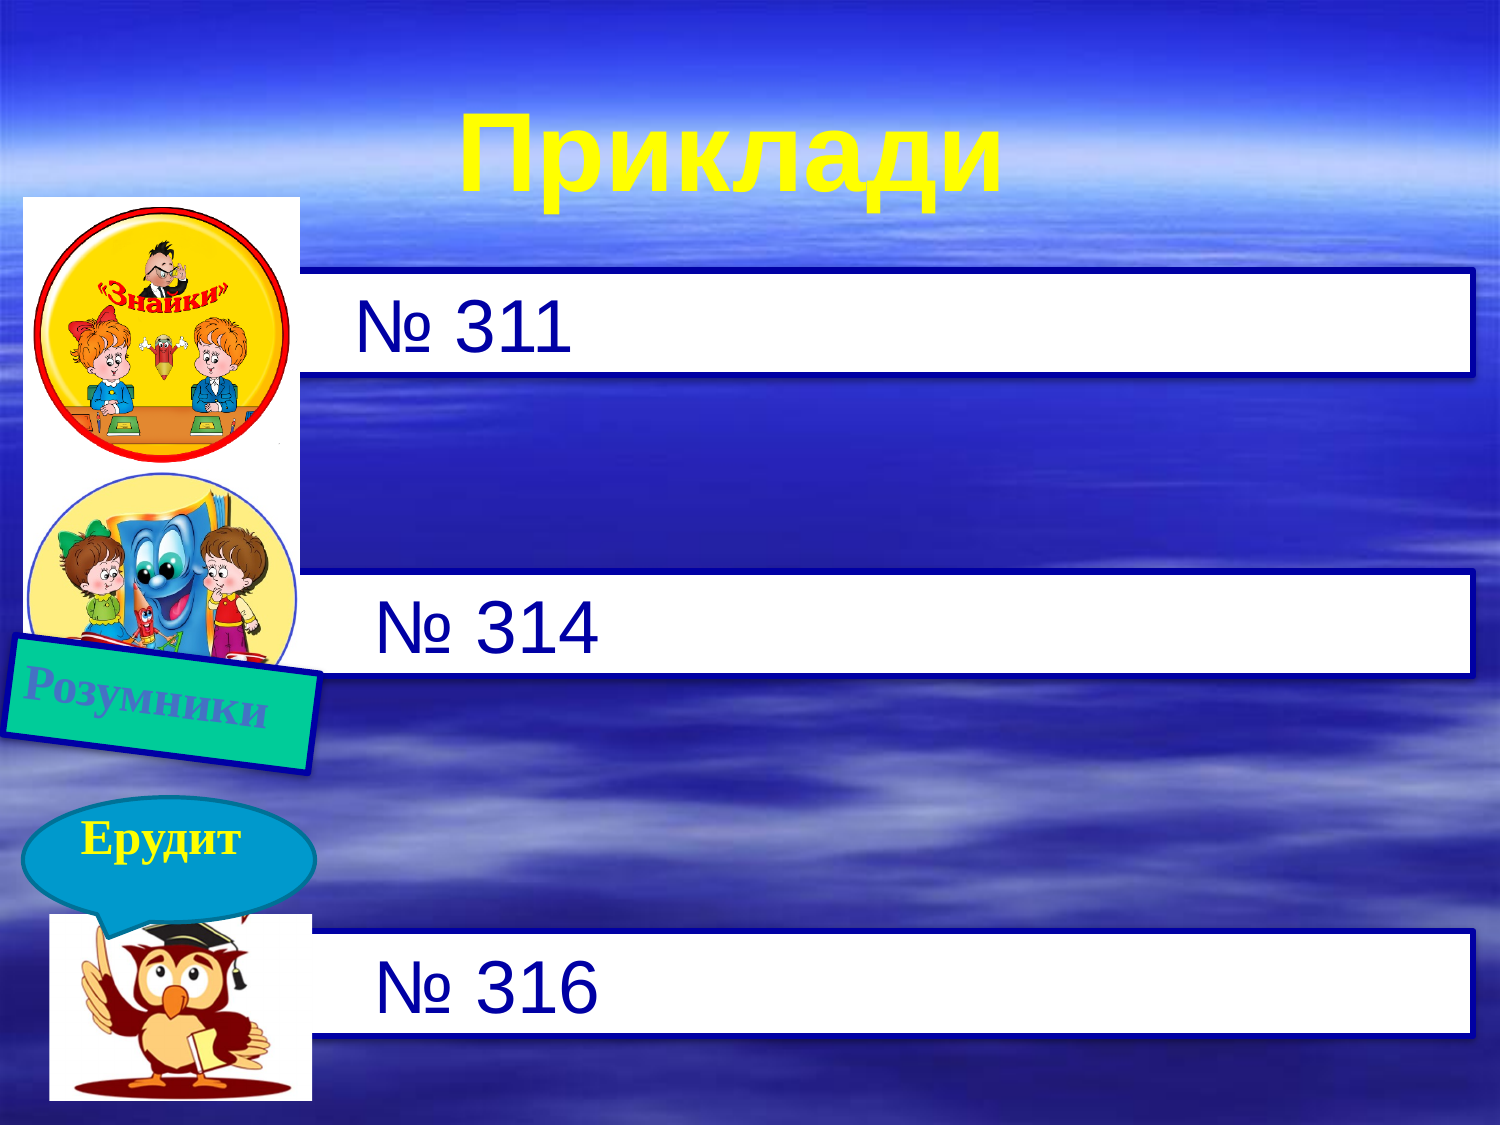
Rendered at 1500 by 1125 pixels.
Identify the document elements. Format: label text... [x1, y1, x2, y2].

text_box Ерудит [20, 795, 318, 913]
text_box № 316 [318, 928, 1476, 1039]
text_box № 311 [304, 267, 1476, 378]
picture [0, 0, 1500, 1125]
title Приклади [49, 37, 1446, 255]
text_box № 314 [304, 568, 1476, 679]
text_box Розумники [0, 631, 324, 777]
